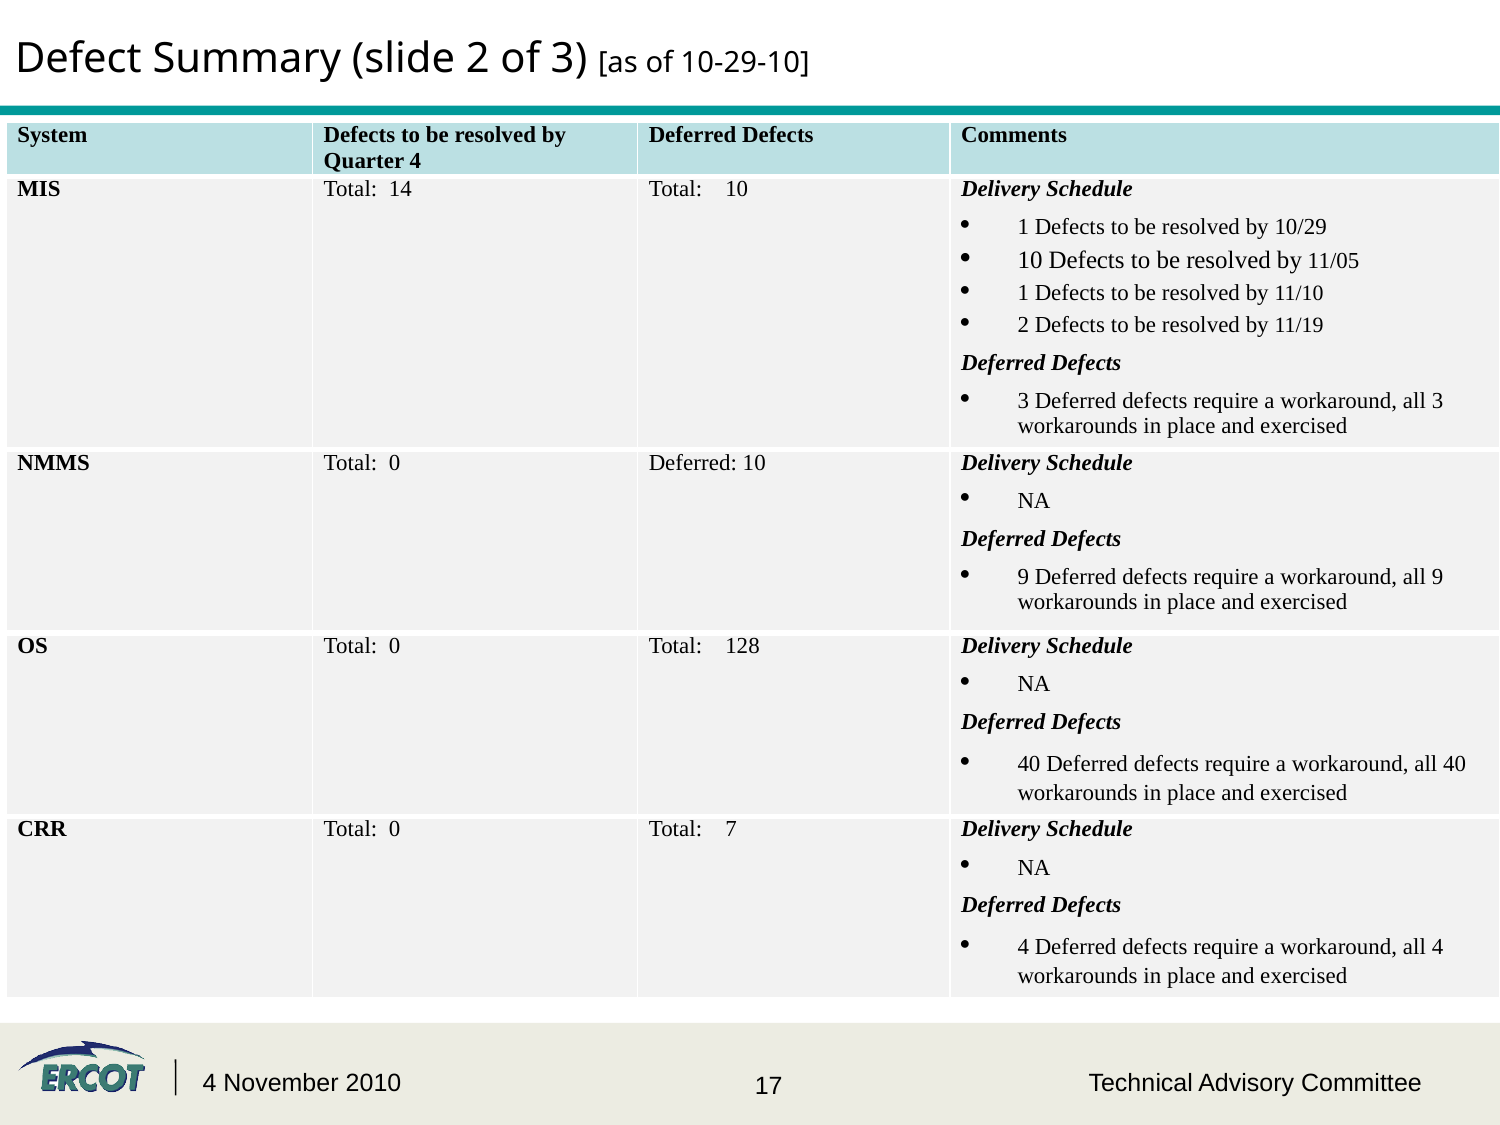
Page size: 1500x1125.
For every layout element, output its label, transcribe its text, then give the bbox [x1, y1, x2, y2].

picture [10, 1031, 151, 1111]
table_cell Total: 128 [638, 636, 949, 814]
table_cell Delivery Schedule NA Deferred Defects 40 Deferred defects require a workaround, all 40 workarounds in place and exercised [951, 636, 1499, 814]
table_cell Total: 7 [638, 819, 949, 997]
table_cell MIS [7, 179, 312, 447]
table_cell Total: 0 [313, 819, 637, 997]
table_cell Total: 14 [313, 179, 637, 447]
table_header Defects to be resolved by Quarter 4 [313, 123, 637, 174]
table_header System [7, 123, 312, 174]
table_cell Delivery Schedule NA Deferred Defects 4 Deferred defects require a workaround, all 4 workarounds in place and exercised [951, 819, 1499, 997]
table_header Comments [951, 123, 1499, 174]
title Defect Summary (slide 2 of 3) [as of 10-29-10] [0, 0, 1451, 113]
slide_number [187, 1059, 538, 1125]
table_header Deferred Defects [638, 123, 949, 174]
table_cell NMMS [7, 452, 312, 630]
table_cell Delivery Schedule 1 Defects to be resolved by 10/29 10 Defects to be resolved by 11/05 1 Defects to be resolved by 11/10 2 Defects to be resolved by 11/19 Deferred Defects 3 Deferred defects require a workaround, all 3 workarounds in place and exercised [951, 179, 1499, 447]
footer Technical Advisory Committee [962, 1059, 1438, 1125]
table_cell Total: 0 [313, 452, 637, 630]
table_cell Deferred: 10 [638, 452, 949, 630]
table_cell Total: 10 [638, 179, 949, 447]
table_cell Total: 0 [313, 636, 637, 814]
table_cell Delivery Schedule NA Deferred Defects 9 Deferred defects require a workaround, all 9 workarounds in place and exercised [951, 452, 1499, 630]
table_cell OS [7, 636, 312, 814]
table_cell CRR [7, 819, 312, 997]
